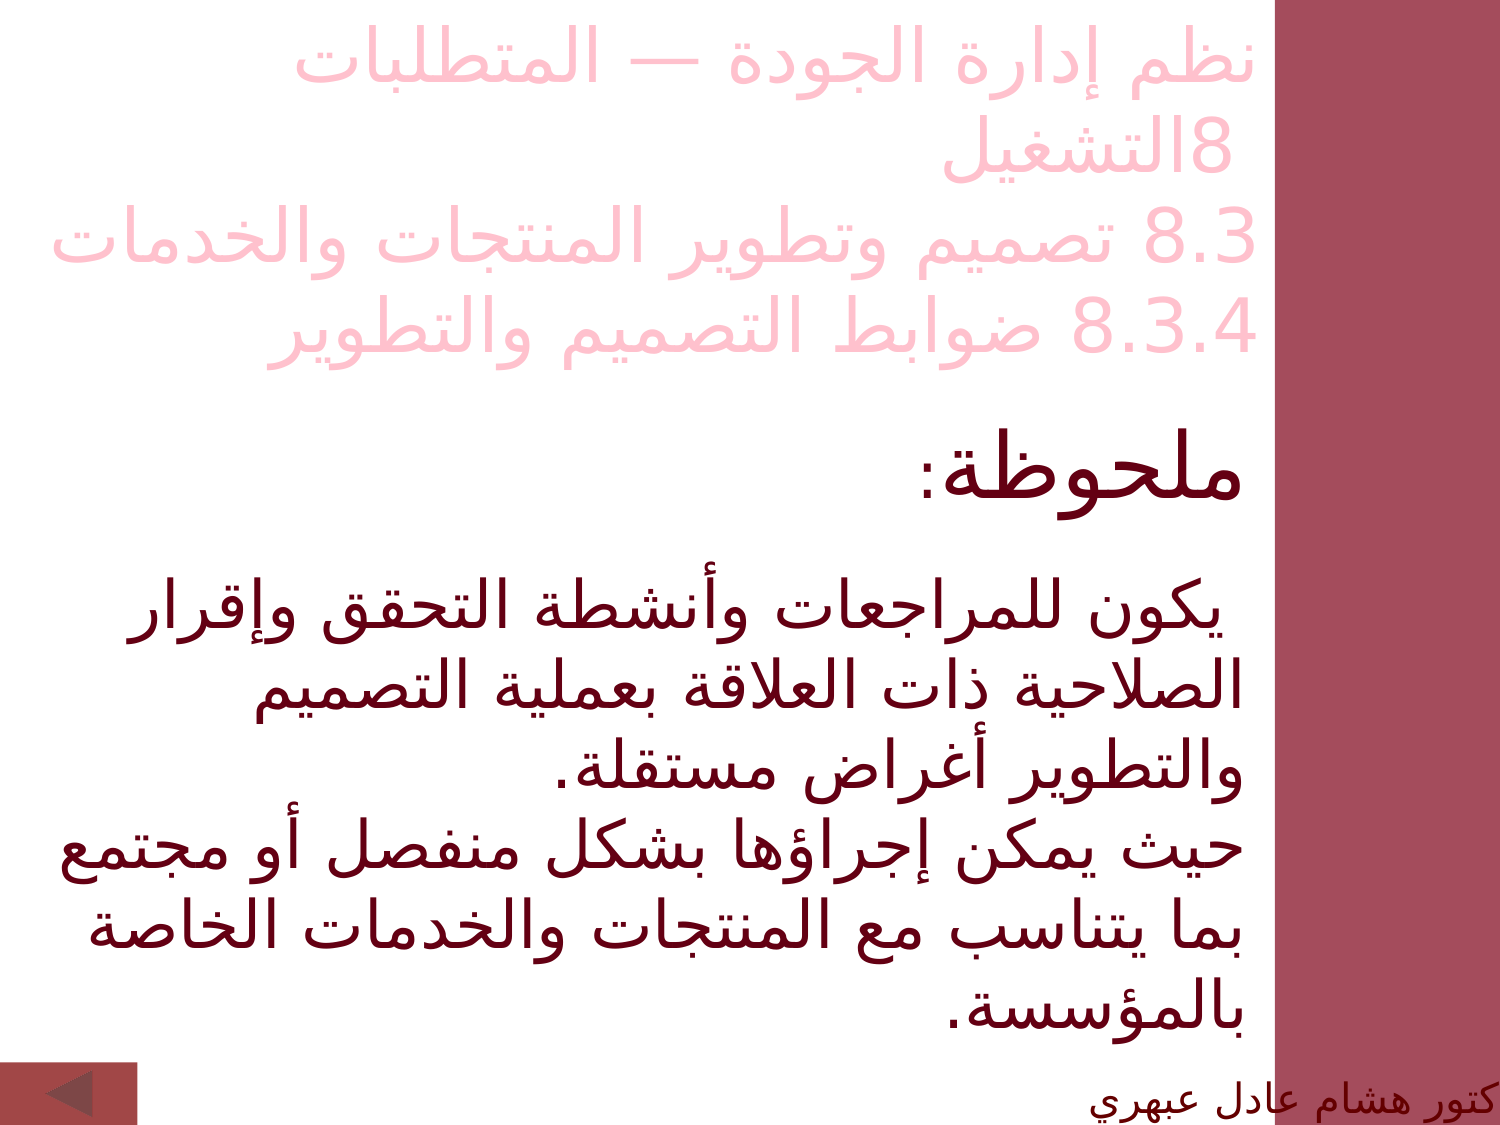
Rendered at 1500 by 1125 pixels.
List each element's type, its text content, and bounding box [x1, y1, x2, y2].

text_box نظم إدارة الجودة — المتطلبات 8التشغيل 8.3 تصميم وتطوير المنتجات والخدمات 8.3.4 ضوابط التصميم والتطوير [0, 0, 1275, 375]
text_box ملحوظة: يكون للمراجعات وأنشطة التحقق وإقرار الصلاحية ذات العلاقة بعملية التصميم والتطوير أغراض مستقلة. حيث يمكن إجراؤها بشكل منفصل أو مجتمع بما يتناسب مع المنتجات والخدمات الخاصة بالمؤسسة. [12, 399, 1263, 1050]
text_box الدكتور هشام عادل عبهري [1073, 1064, 1500, 1125]
text_box [0, 1060, 140, 1125]
text_box [1273, 0, 1500, 1064]
